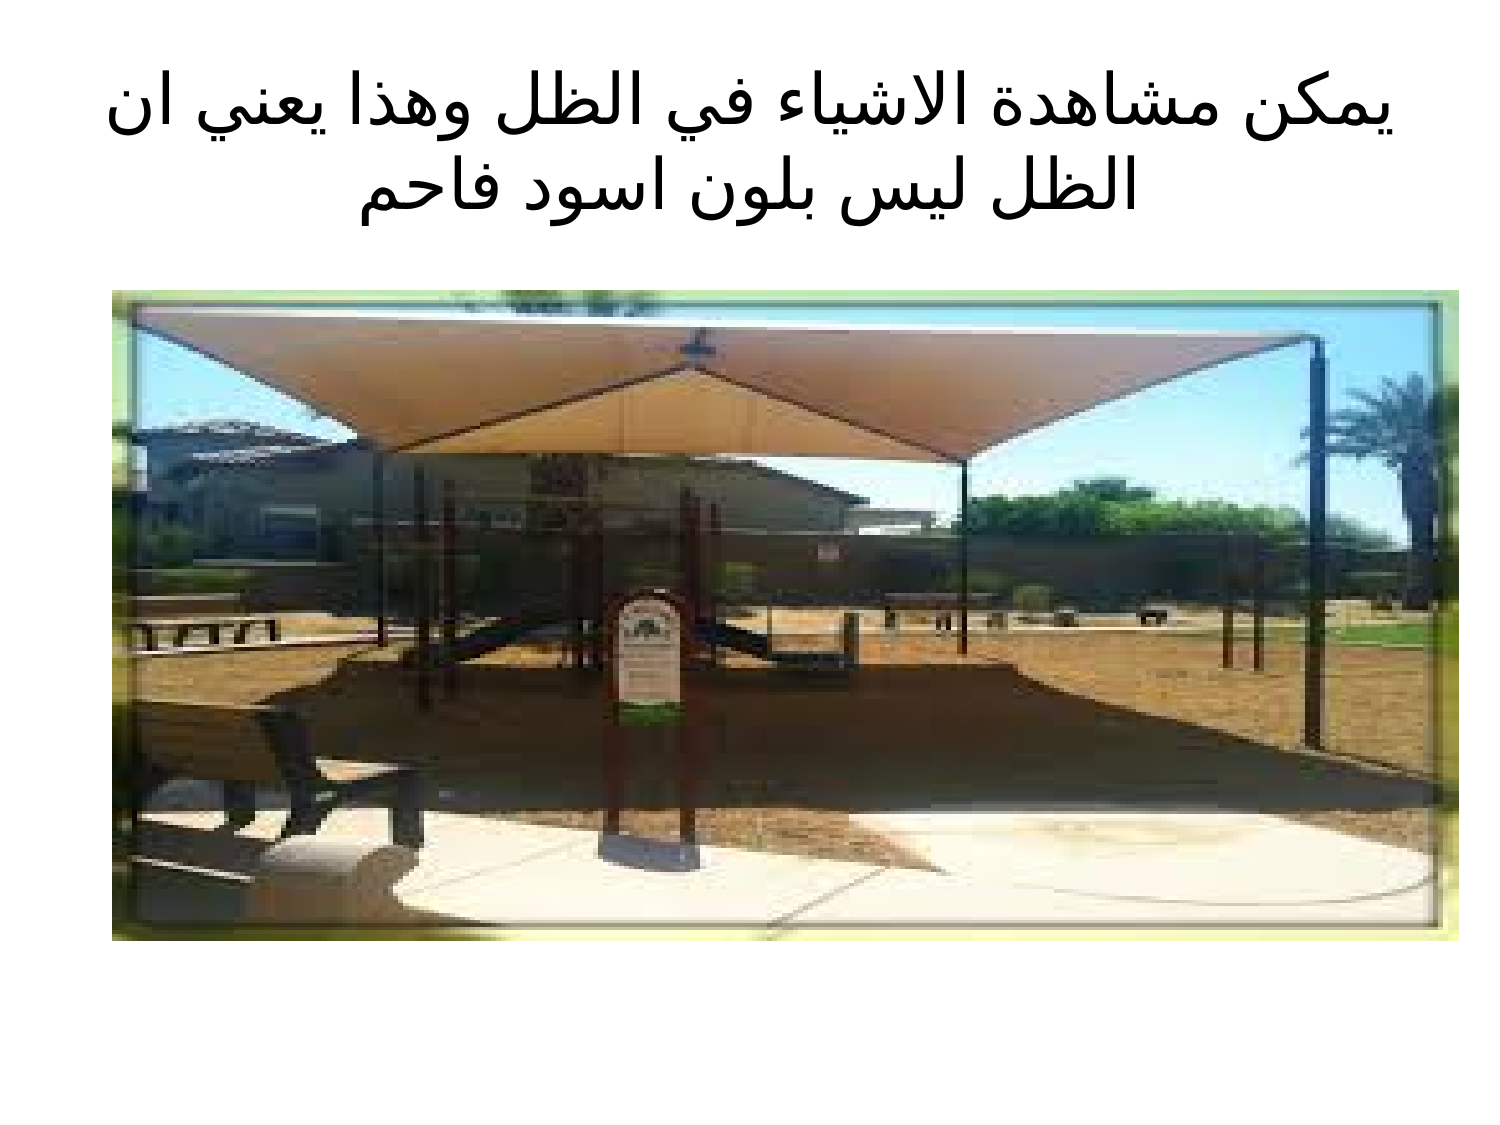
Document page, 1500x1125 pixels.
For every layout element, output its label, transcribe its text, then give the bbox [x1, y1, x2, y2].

title يمكن مشاهدة الاشياء في الظل وهذا يعني ان الظل ليس بلون اسود فاحم [75, 45, 1425, 233]
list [111, 290, 1459, 941]
